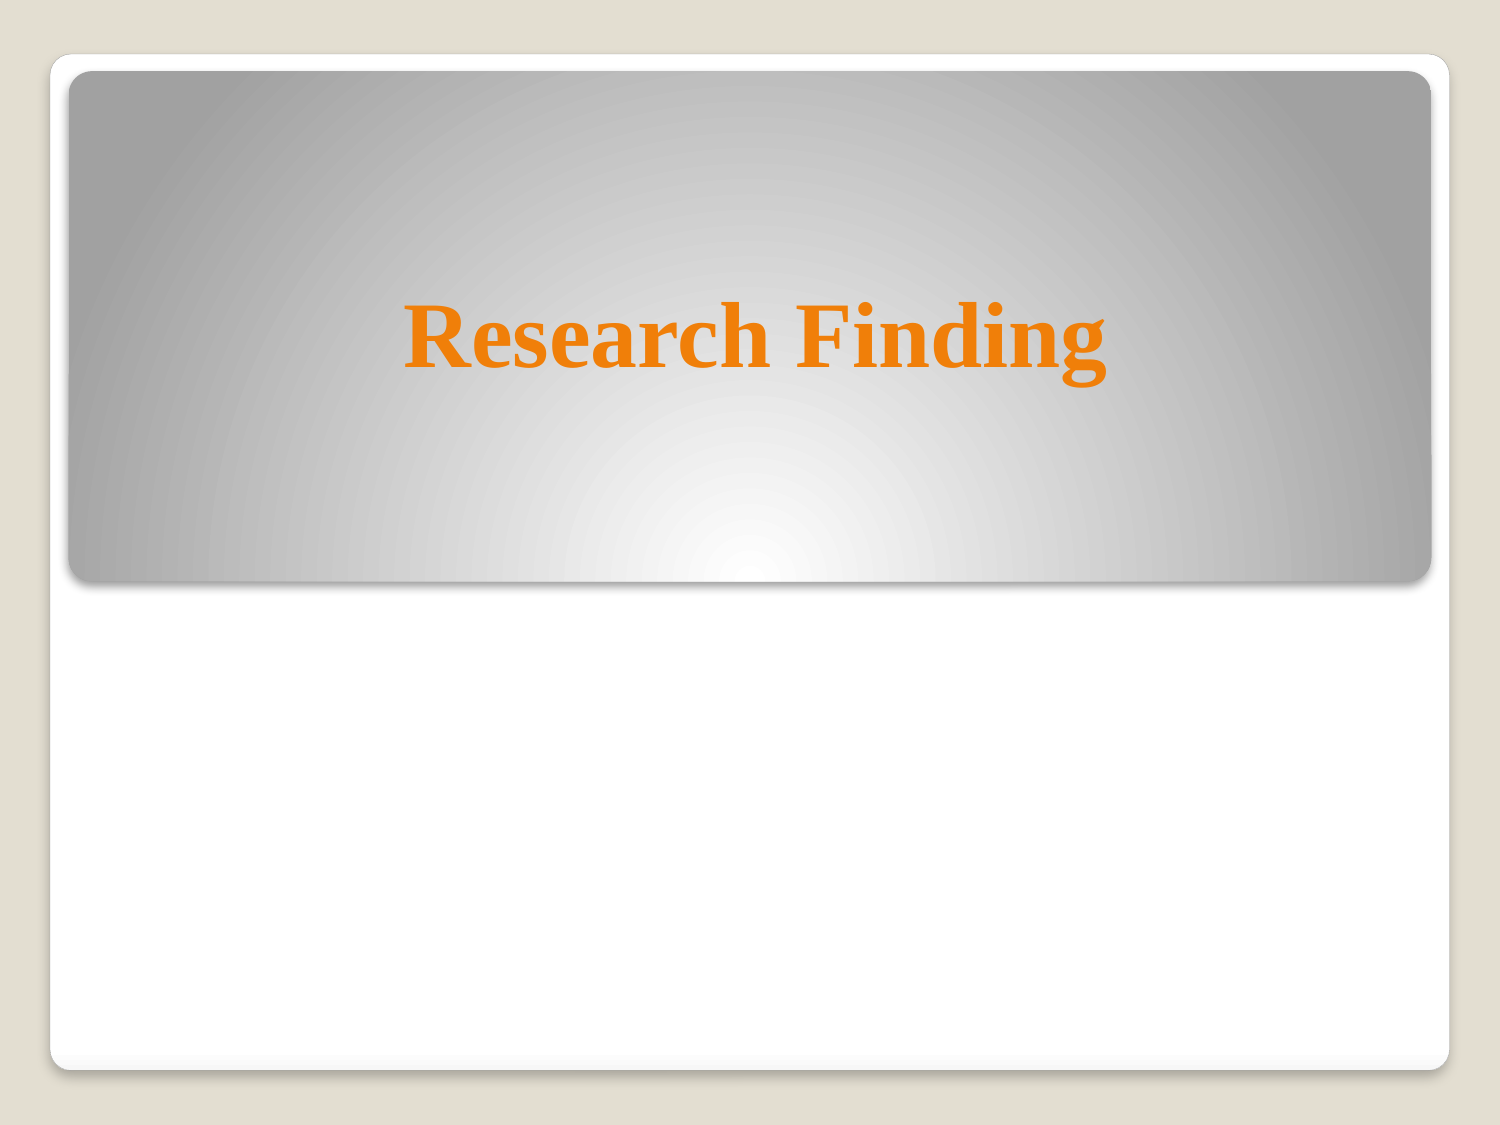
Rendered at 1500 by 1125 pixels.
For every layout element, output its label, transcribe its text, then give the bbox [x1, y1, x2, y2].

title Research Finding [118, 164, 1394, 394]
